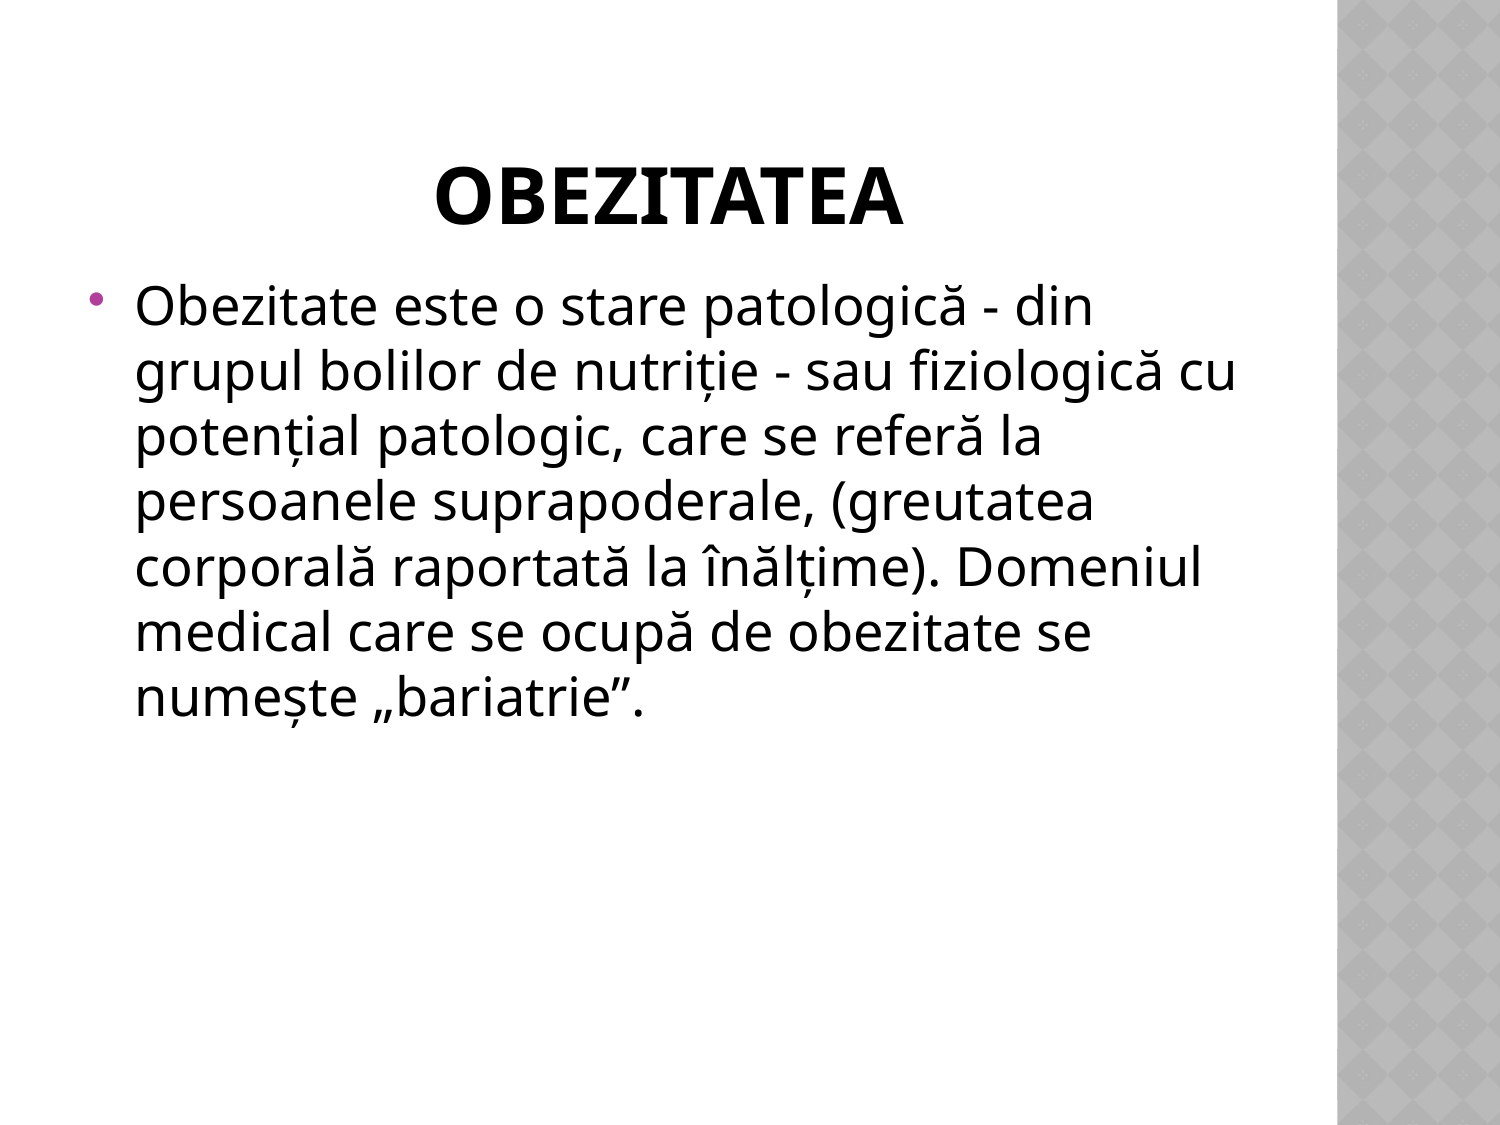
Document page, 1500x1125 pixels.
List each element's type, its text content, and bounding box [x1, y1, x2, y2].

list Obezitate este o stare patologică - din grupul bolilor de nutriție - sau fiziologică cu potențial patologic, care se referă la persoanele suprapoderale, (greutatea corporală raportată la înălțime). Domeniul medical care se ocupă de obezitate se numește „bariatrie”. [75, 264, 1263, 1059]
title Obezitatea [75, 52, 1263, 240]
